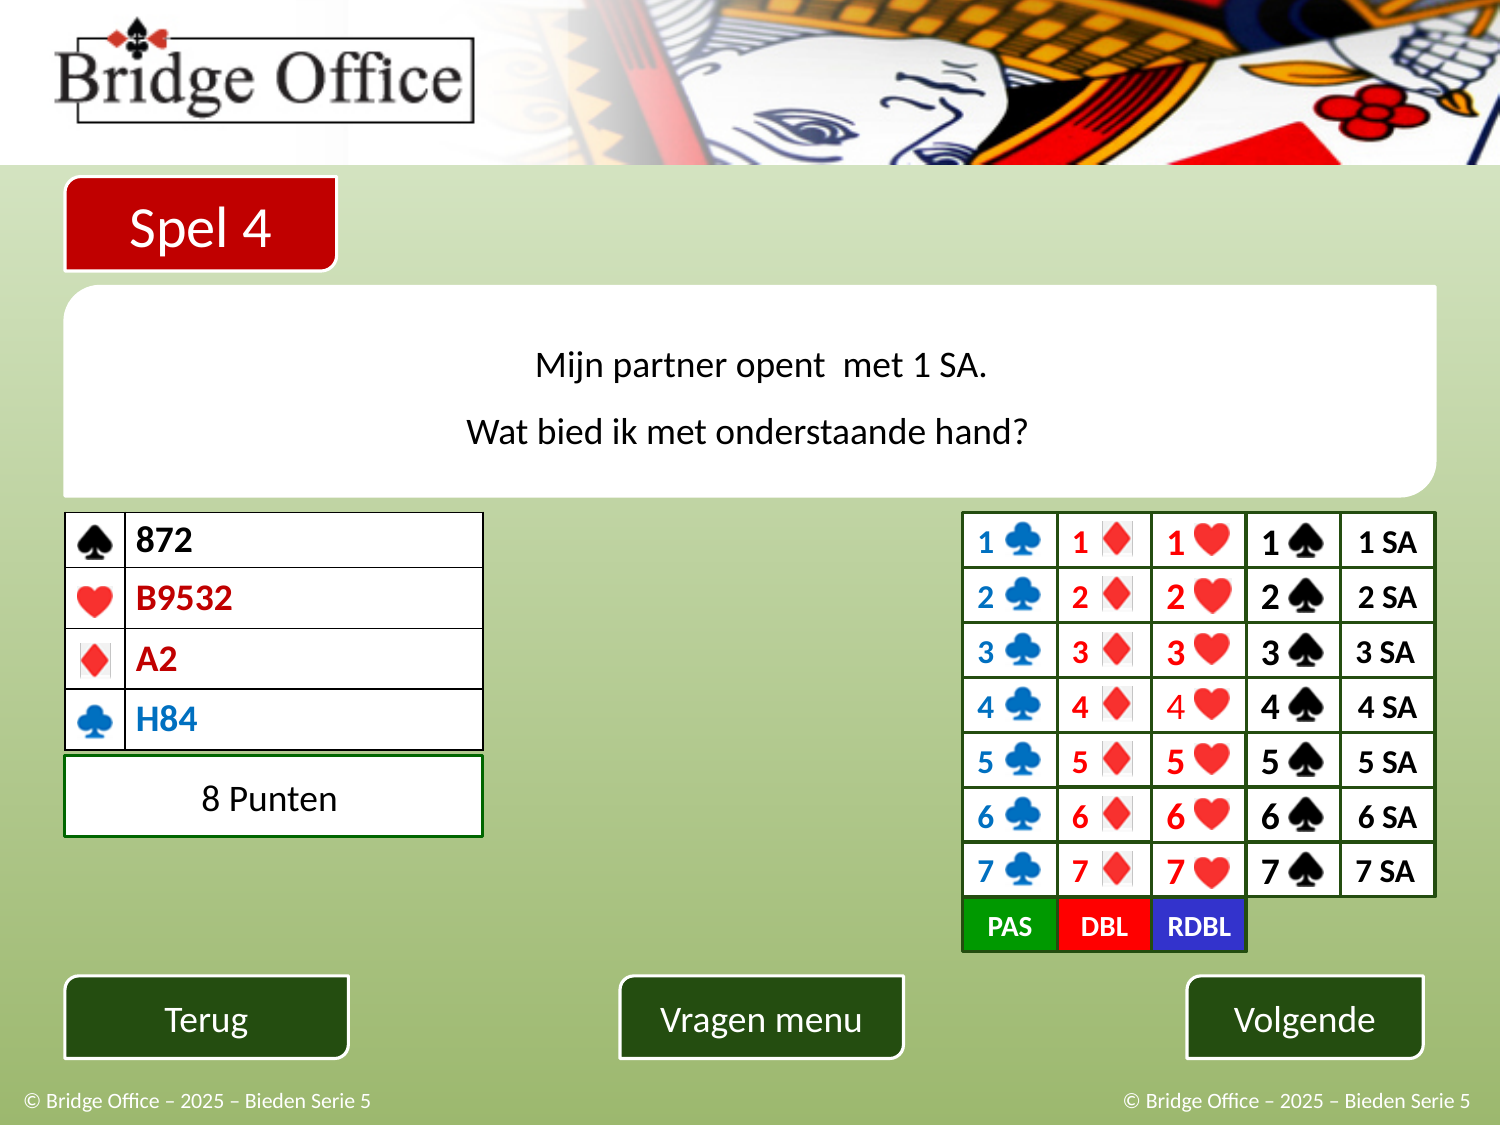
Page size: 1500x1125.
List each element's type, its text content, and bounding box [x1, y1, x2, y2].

picture [1288, 851, 1324, 887]
text_box 5 [1248, 734, 1339, 786]
table_cell H84 [126, 690, 482, 749]
text_box 1 [1153, 511, 1245, 569]
picture [1288, 521, 1325, 558]
text_box 4 [1245, 676, 1339, 734]
picture [1193, 743, 1230, 776]
text_box Volgende [1185, 974, 1425, 1061]
picture [1099, 851, 1135, 887]
text_box Spel 4 [63, 179, 339, 273]
text_box 7 [1245, 841, 1339, 898]
text_box © Bridge Office – 2025 – Bieden Serie 5 [1107, 1079, 1500, 1121]
table_header 872 [126, 513, 482, 567]
text_box Vragen menu [618, 974, 906, 1061]
picture [1288, 741, 1324, 778]
picture [1099, 521, 1135, 558]
text_box 7 SA [1339, 844, 1437, 898]
text_box 1 SA [1342, 511, 1437, 569]
table_header [66, 513, 124, 567]
text_box DBL [1059, 898, 1153, 953]
picture [1004, 576, 1041, 613]
picture [77, 643, 114, 679]
text_box Wat bied ik met onderstaande hand? [451, 399, 1072, 460]
picture [1193, 523, 1230, 556]
table_cell [66, 568, 124, 628]
picture [1004, 741, 1041, 778]
text_box 1 [1245, 511, 1342, 569]
text_box 3 [961, 621, 1056, 676]
picture [1288, 796, 1324, 832]
text_box PAS [961, 896, 1059, 953]
picture [1288, 631, 1324, 668]
picture [1194, 633, 1230, 666]
text_box 3 [1245, 621, 1339, 676]
table_cell [66, 629, 124, 688]
text_box 7 [961, 841, 1056, 896]
picture [1193, 798, 1230, 830]
text_box 2 [1056, 569, 1153, 621]
text_box 2 [1153, 569, 1245, 621]
text_box 6 [1056, 786, 1150, 841]
text_box 6 [961, 786, 1056, 841]
text_box 5 [1059, 734, 1153, 786]
text_box 3 SA [1339, 621, 1437, 676]
text_box Terug [63, 974, 350, 1061]
picture [1193, 688, 1230, 721]
text_box 3 [1150, 621, 1245, 676]
text_box 2 SA [1339, 569, 1437, 621]
text_box 8 Punten [63, 754, 484, 838]
picture [1004, 851, 1041, 887]
table_cell [66, 690, 124, 749]
picture [1004, 631, 1041, 668]
text_box 5 [1153, 734, 1248, 786]
text_box 2 [961, 569, 1056, 621]
picture [0, 0, 1500, 166]
text_box 4 [1150, 676, 1245, 734]
text_box 4 [961, 676, 1059, 734]
text_box 1 [1059, 511, 1153, 569]
picture [1004, 796, 1041, 833]
text_box 6 [1150, 786, 1245, 841]
picture [77, 703, 114, 740]
picture [1099, 631, 1135, 668]
picture [1099, 741, 1135, 778]
text_box 4 [1059, 676, 1150, 734]
text_box 6 SA [1339, 786, 1437, 844]
text_box RDBL [1153, 898, 1248, 953]
picture [1193, 578, 1232, 614]
text_box 5 SA [1339, 734, 1437, 786]
table_cell B9532 [126, 568, 482, 628]
picture [1099, 686, 1135, 723]
text_box Mijn partner opent met 1 SA. [508, 332, 1015, 393]
picture [1004, 521, 1041, 558]
text_box 6 [1245, 786, 1339, 841]
text_box 5 [961, 734, 1059, 786]
picture [1099, 796, 1135, 833]
text_box 1 [961, 511, 1059, 569]
text_box 4 SA [1339, 676, 1437, 734]
picture [77, 524, 114, 561]
text_box 2 [1245, 569, 1339, 621]
picture [77, 585, 114, 618]
text_box © Bridge Office – 2025 – Bieden Serie 5 [8, 1079, 393, 1121]
text_box [63, 284, 1437, 498]
text_box 7 [1150, 841, 1245, 898]
table_cell A2 [126, 629, 482, 688]
picture [1099, 576, 1135, 613]
picture [1288, 686, 1324, 723]
picture [1004, 686, 1041, 723]
text_box 3 [1056, 621, 1150, 676]
picture [1288, 576, 1324, 613]
picture [1193, 857, 1230, 890]
text_box 7 [1056, 841, 1150, 898]
